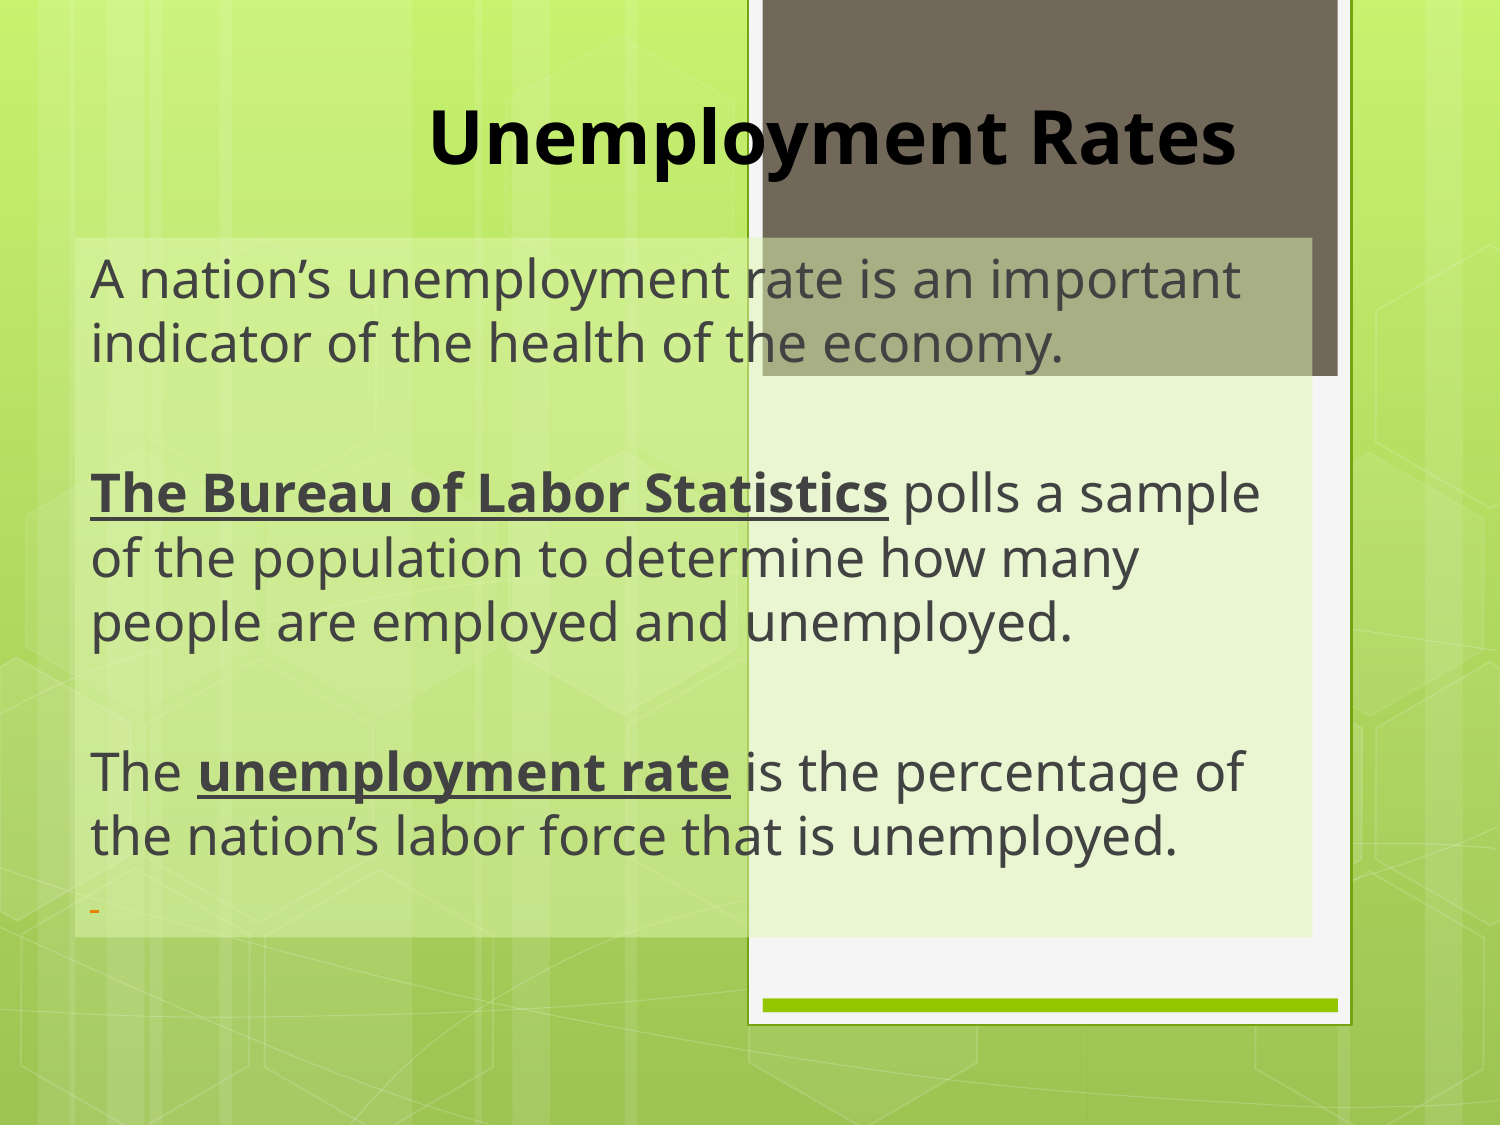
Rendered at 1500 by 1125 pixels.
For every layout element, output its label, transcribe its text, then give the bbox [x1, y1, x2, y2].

title Unemployment Rates [412, 0, 1500, 188]
subtitle A nation’s unemployment rate is an important indicator of the health of the economy. The Bureau of Labor Statistics polls a sample of the population to determine how many people are employed and unemployed. The unemployment rate is the percentage of the nation’s labor force that is unemployed. [75, 237, 1313, 938]
